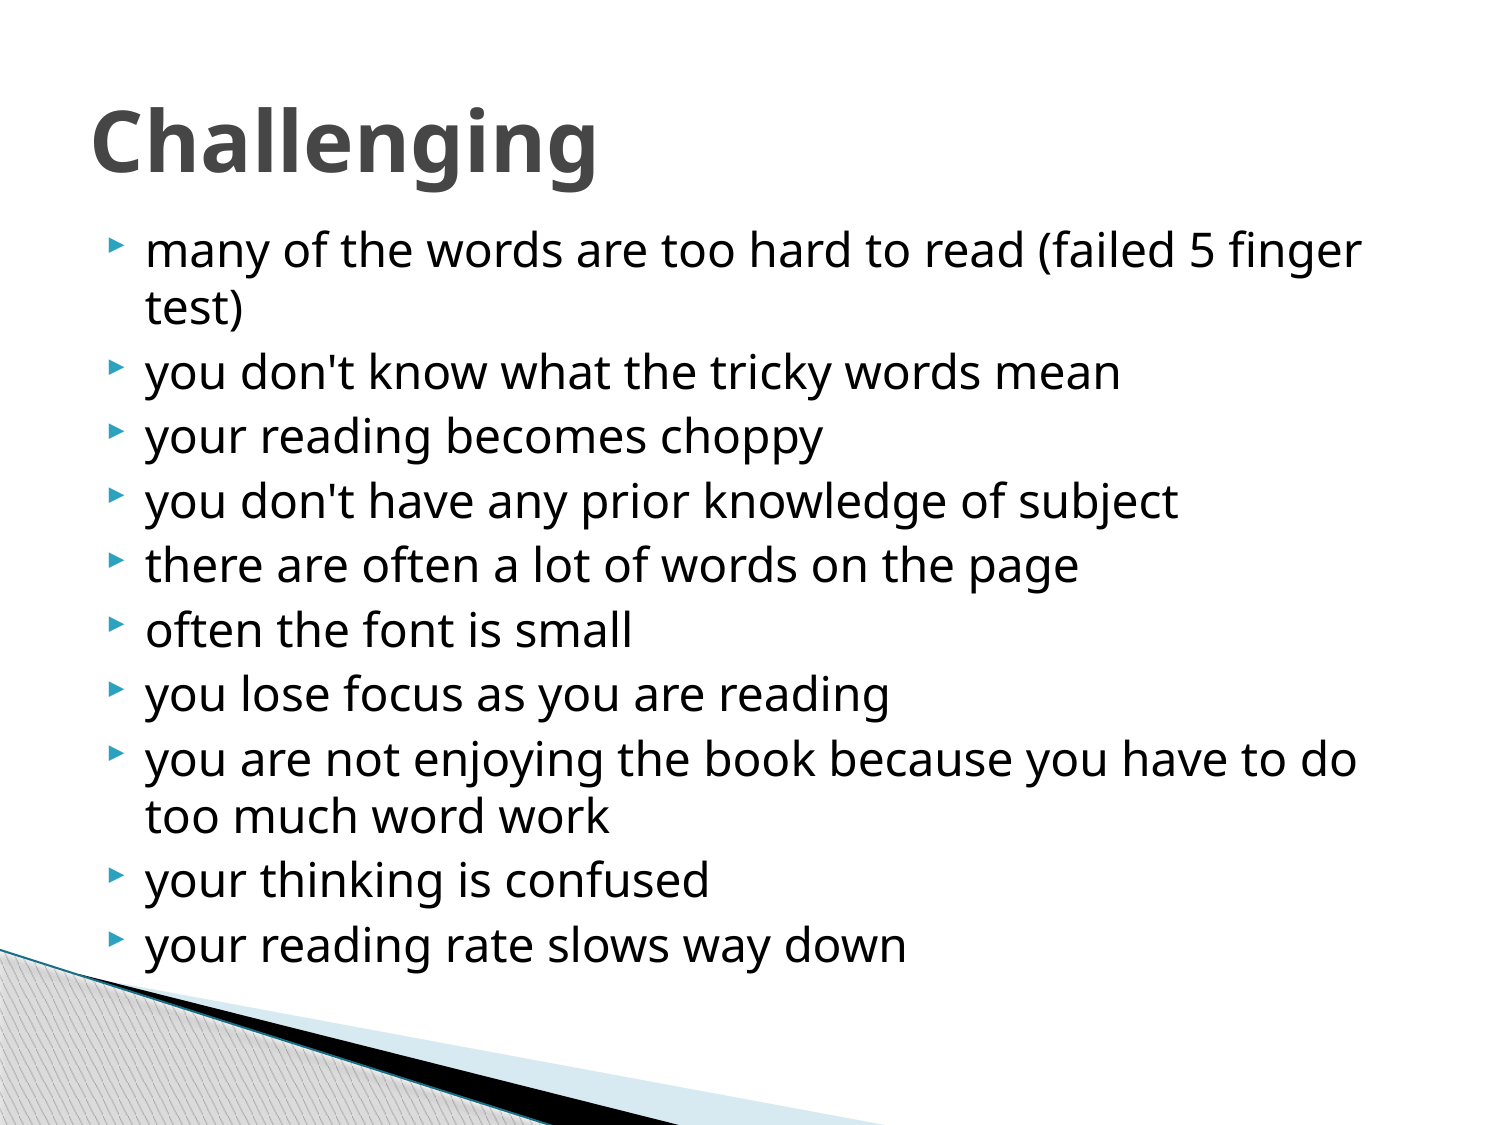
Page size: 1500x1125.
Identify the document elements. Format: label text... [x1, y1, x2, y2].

title Challenging [75, 45, 1425, 233]
list many of the words are too hard to read (failed 5 finger test) you don't know what the tricky words mean your reading becomes choppy you don't have any prior knowledge of subject there are often a lot of words on the page often the font is small you lose focus as you are reading you are not enjoying the book because you have to do too much word work your thinking is confused your reading rate slows way down [75, 233, 1425, 986]
